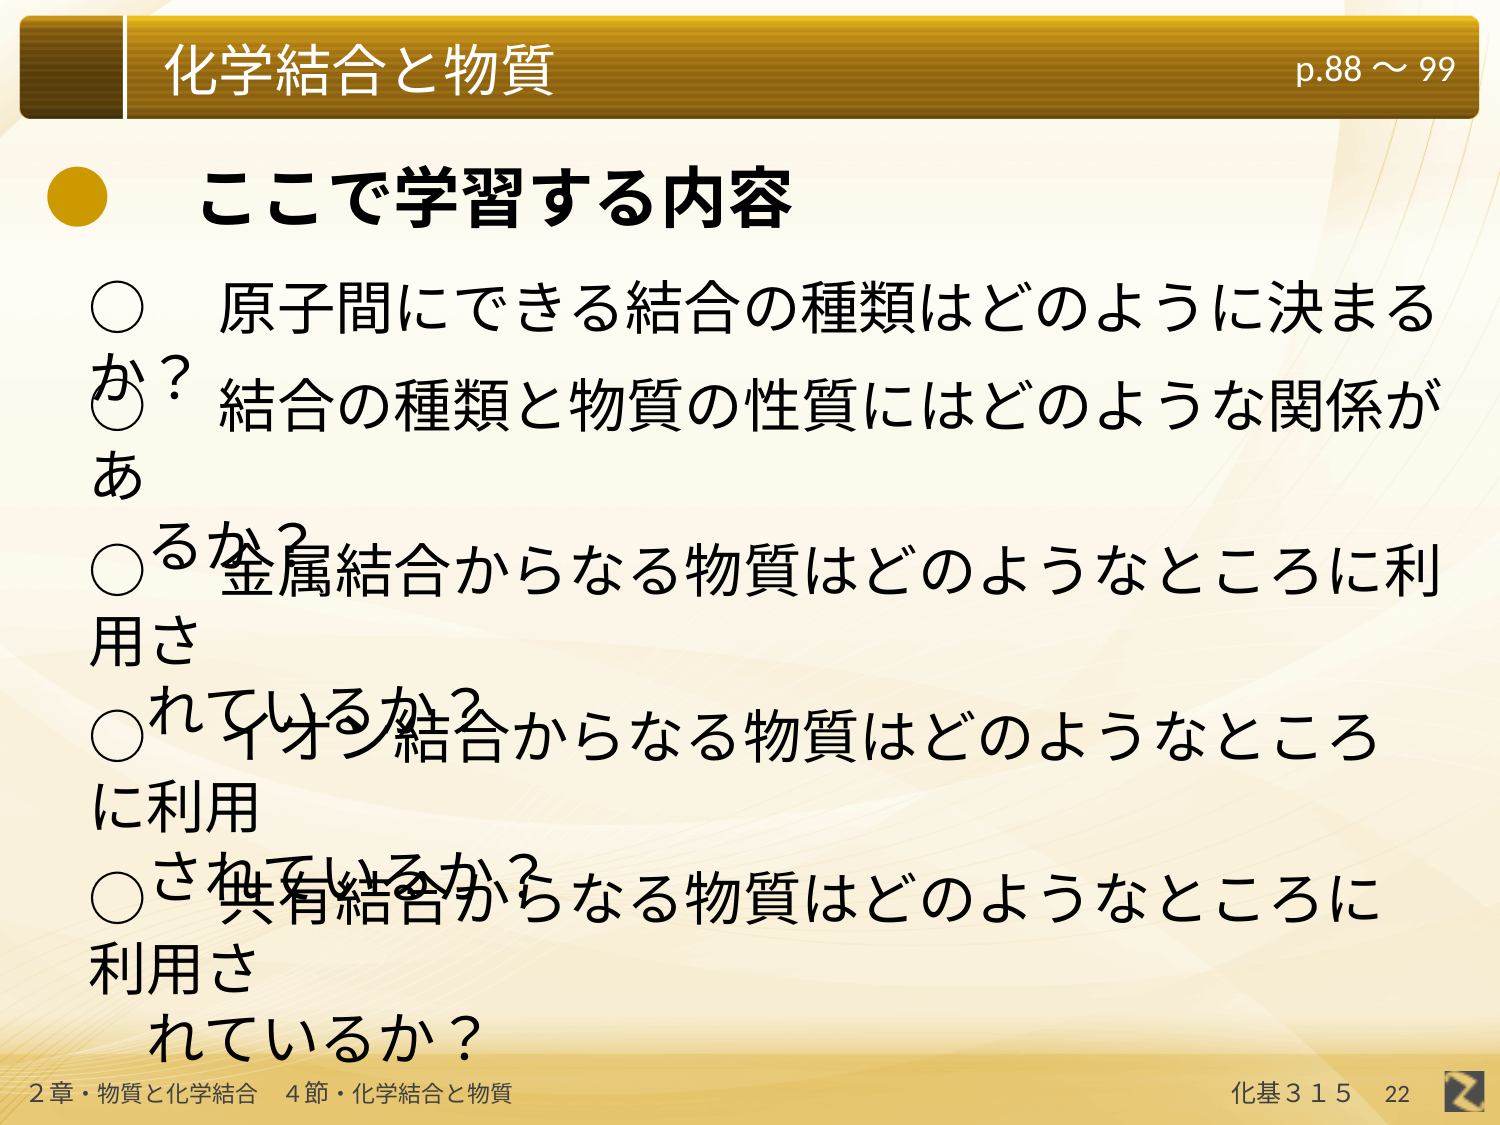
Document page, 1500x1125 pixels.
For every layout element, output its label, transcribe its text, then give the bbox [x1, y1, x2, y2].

slide_number 22 [1358, 1080, 1437, 1118]
text_box ○ イオン結合からなる物質はどのようなところに利用 されているか？ [73, 692, 1447, 854]
text_box ● ここで学習する内容 [29, 148, 833, 244]
picture [0, 0, 1500, 1125]
text_box ○ 共有結合からなる物質はどのようなところに利用さ れているか？ [73, 854, 1447, 1080]
text_box ○ 金属結合からなる物質はどのようなところに利用さ れているか？ [73, 527, 1483, 752]
text_box ○ 原子間にできる結合の種類はどのように決まるか？ [73, 263, 1483, 361]
text_box ○ 結合の種類と物質の性質にはどのような関係があ るか？ [73, 361, 1483, 527]
